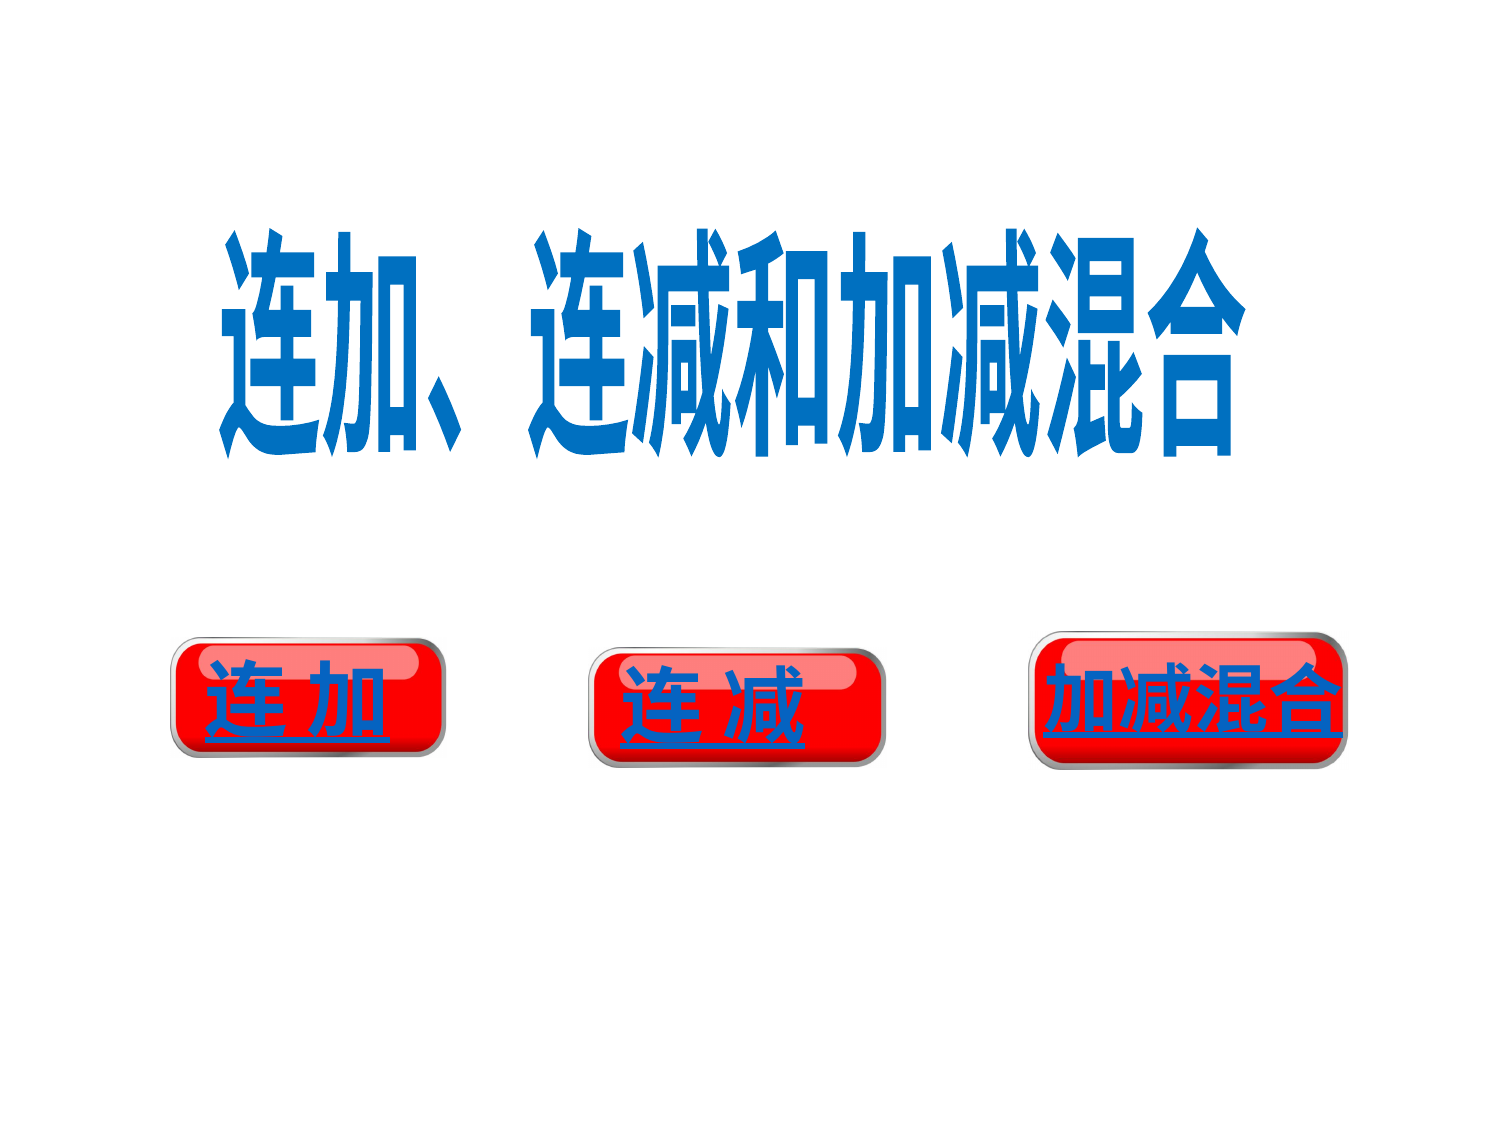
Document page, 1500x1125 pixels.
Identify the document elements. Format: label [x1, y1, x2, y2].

text_box [588, 645, 887, 768]
text_box [170, 637, 463, 758]
text_box [1028, 631, 1374, 770]
